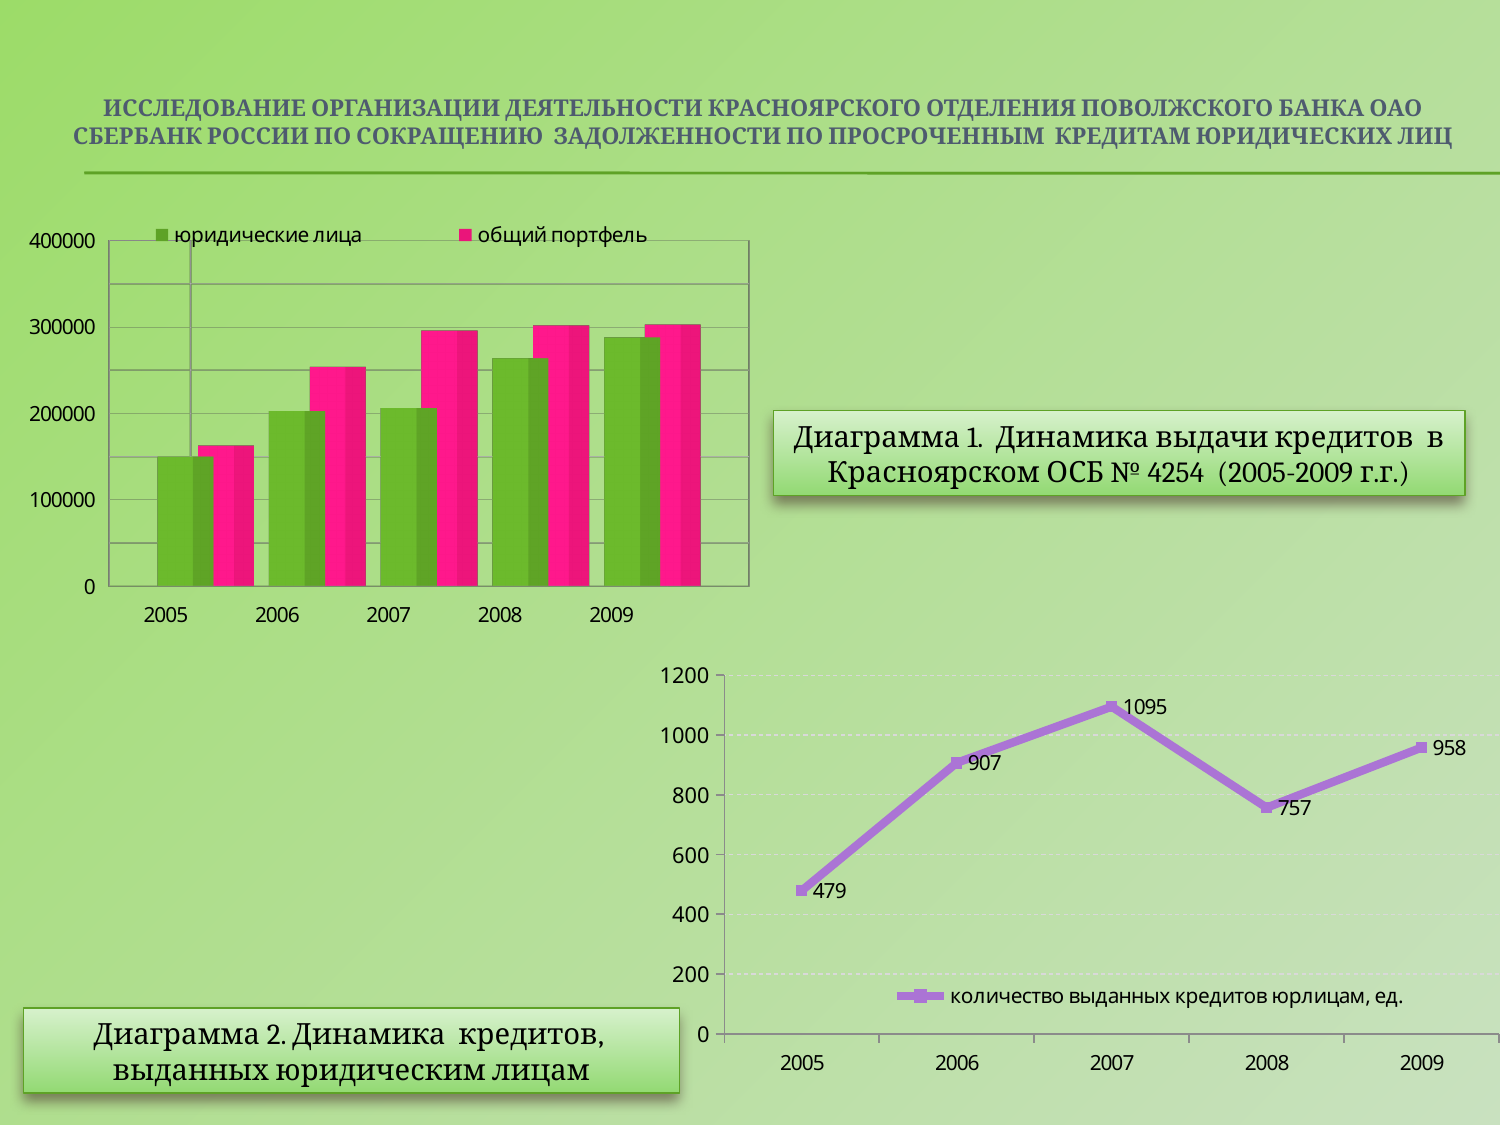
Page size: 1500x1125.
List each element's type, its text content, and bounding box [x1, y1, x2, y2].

text_box Диаграмма 2. Динамика кредитов, выданных юридическим лицам [23, 1007, 623, 1094]
title Исследование организации деятельности Красноярского отделения Поволжского банка ОАО Сбербанк России по сокращению задолженности по просроченным кредитам юридических лиц [50, 75, 1475, 223]
text_box Диаграмма 1. Динамика выдачи кредитов в Красноярском ОСБ № 4254 (2005-2009 г.г.) [773, 410, 1466, 496]
chart [632, 655, 1500, 1091]
chart [23, 210, 751, 645]
